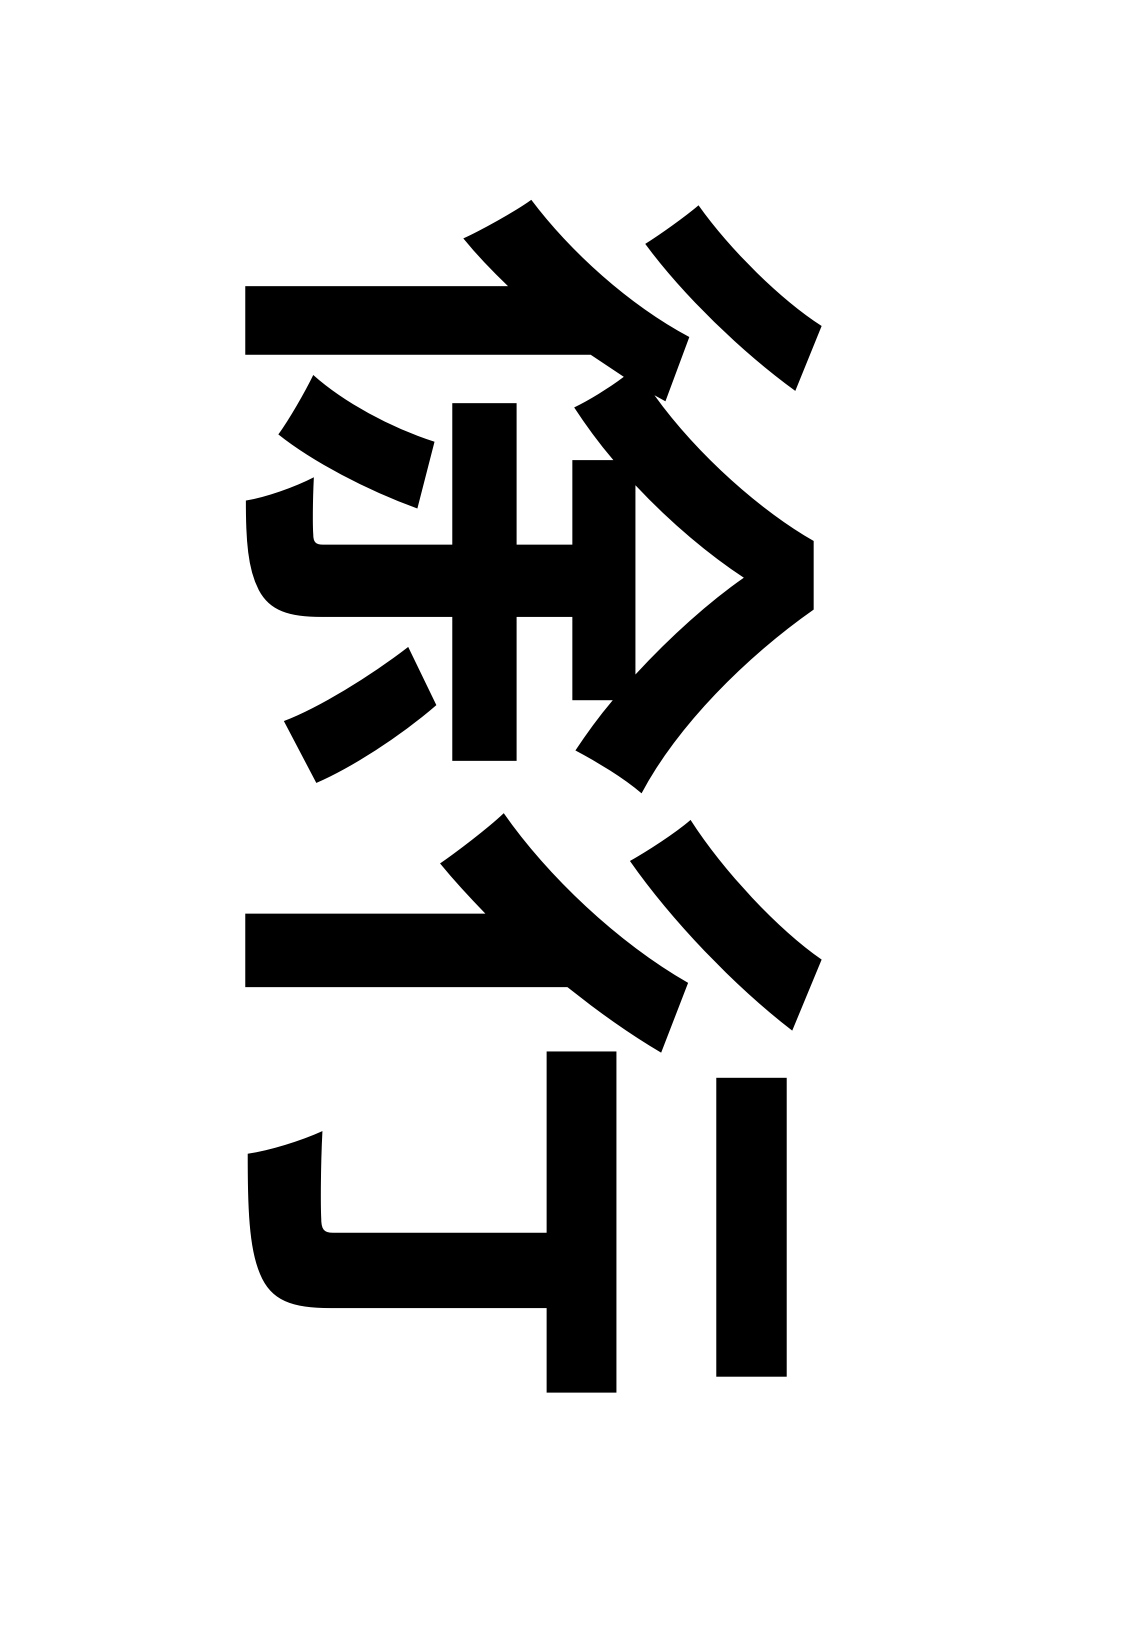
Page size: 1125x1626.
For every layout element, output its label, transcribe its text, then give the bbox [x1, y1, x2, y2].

text_box 徐行 [171, 176, 623, 1431]
